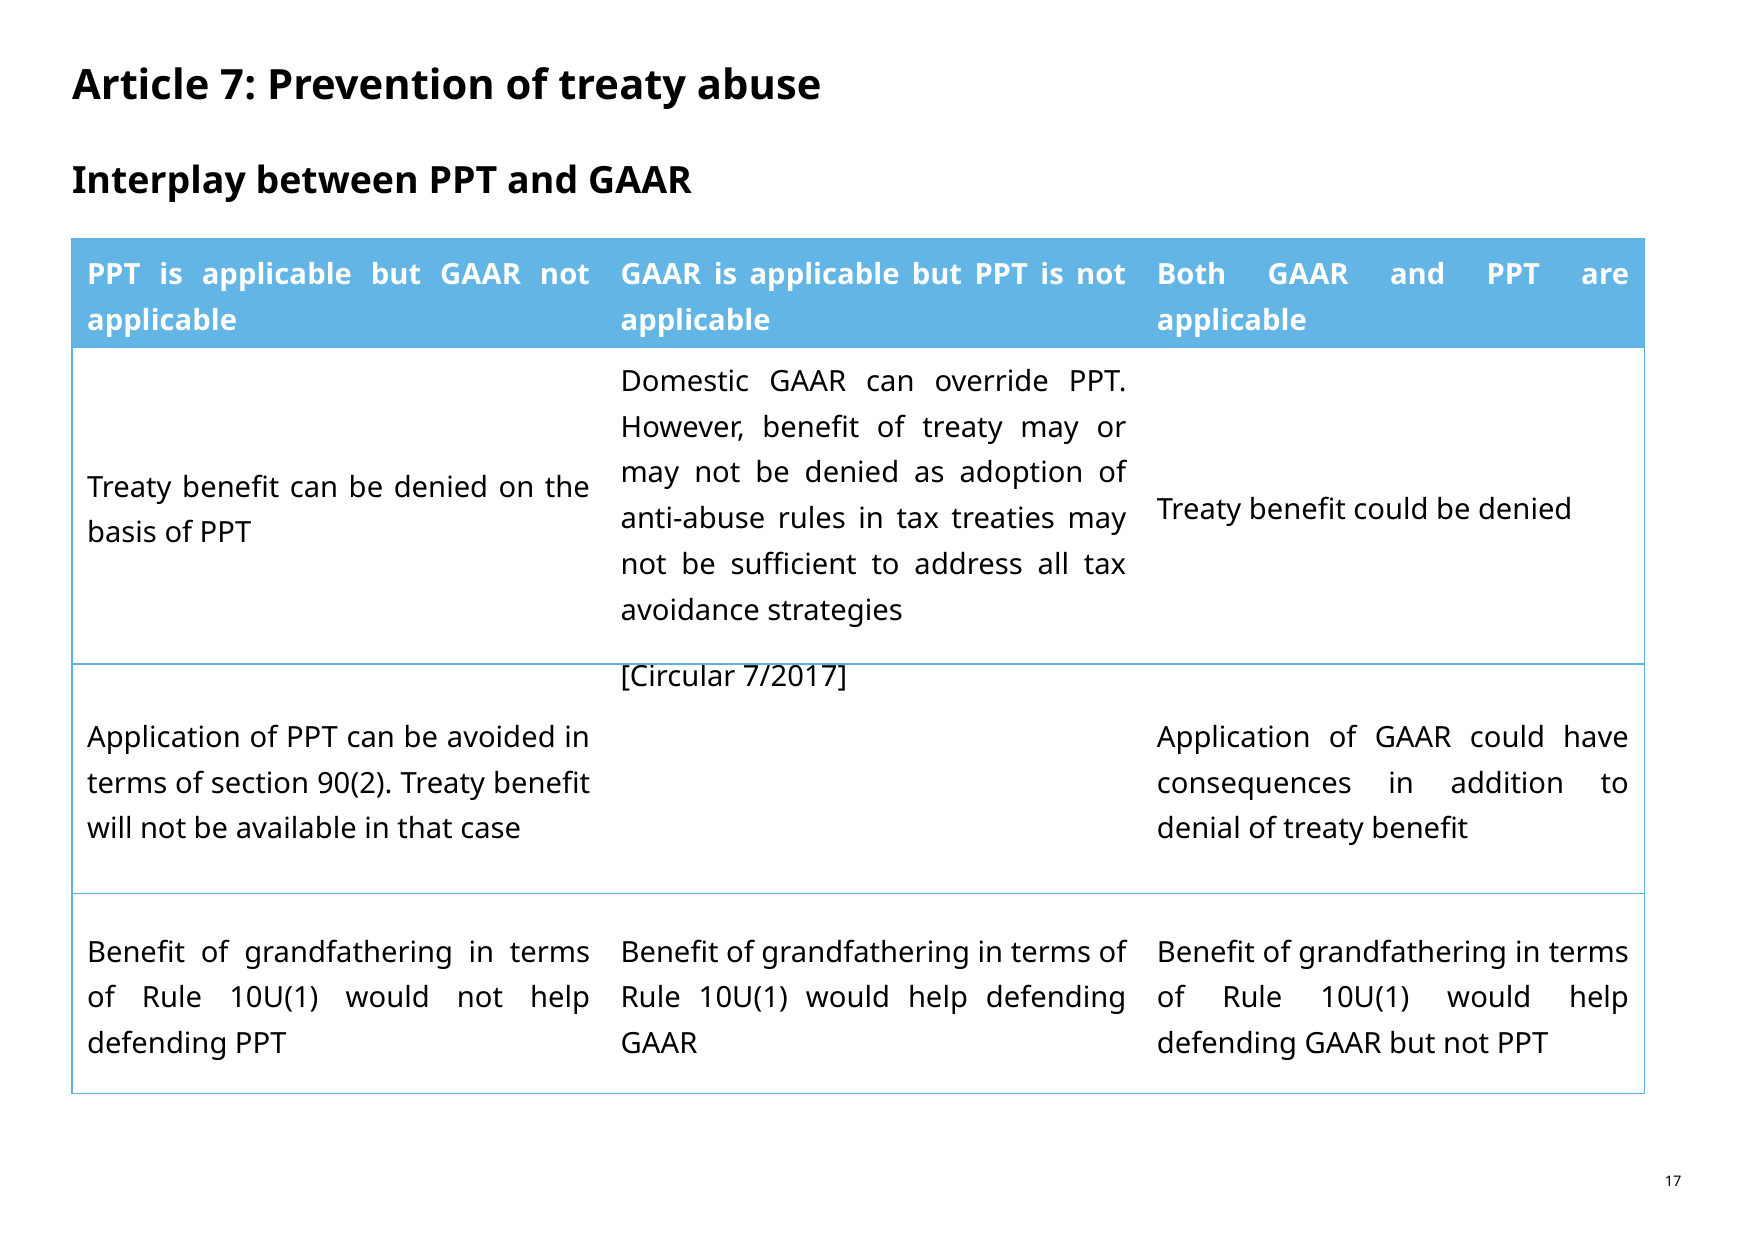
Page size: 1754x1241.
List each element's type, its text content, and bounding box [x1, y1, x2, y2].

table_cell Treaty benefit can be denied on the basis of PPT [73, 348, 606, 663]
title Article 7: Prevention of treaty abuse [72, 57, 1678, 118]
table_header Both GAAR and PPT are applicable [1142, 239, 1644, 346]
table_cell Treaty benefit could be denied [1142, 348, 1644, 663]
table_cell [606, 665, 1142, 893]
table_cell Benefit of grandfathering in terms of Rule 10U(1) would help defending GAAR but not PPT [1142, 894, 1644, 1093]
table_cell Application of GAAR could have consequences in addition to denial of treaty benefit [1142, 665, 1644, 893]
table_cell Application of PPT can be avoided in terms of section 90(2). Treaty benefit will not be available in that case [73, 665, 606, 893]
table_cell Domestic GAAR can override PPT. However, benefit of treaty may or may not be denied as adoption of anti-abuse rules in tax treaties may not be sufficient to address all tax avoidance strategies [Circular 7/2017] [606, 348, 1142, 663]
table_cell Benefit of grandfathering in terms of Rule 10U(1) would not help defending PPT [73, 894, 606, 1093]
table_header GAAR is applicable but PPT is not applicable [606, 239, 1142, 346]
table_header PPT is applicable but GAAR not applicable [73, 239, 606, 346]
text_box Interplay between PPT and GAAR [72, 155, 1678, 201]
table_cell Benefit of grandfathering in terms of Rule 10U(1) would help defending GAAR [606, 894, 1142, 1093]
